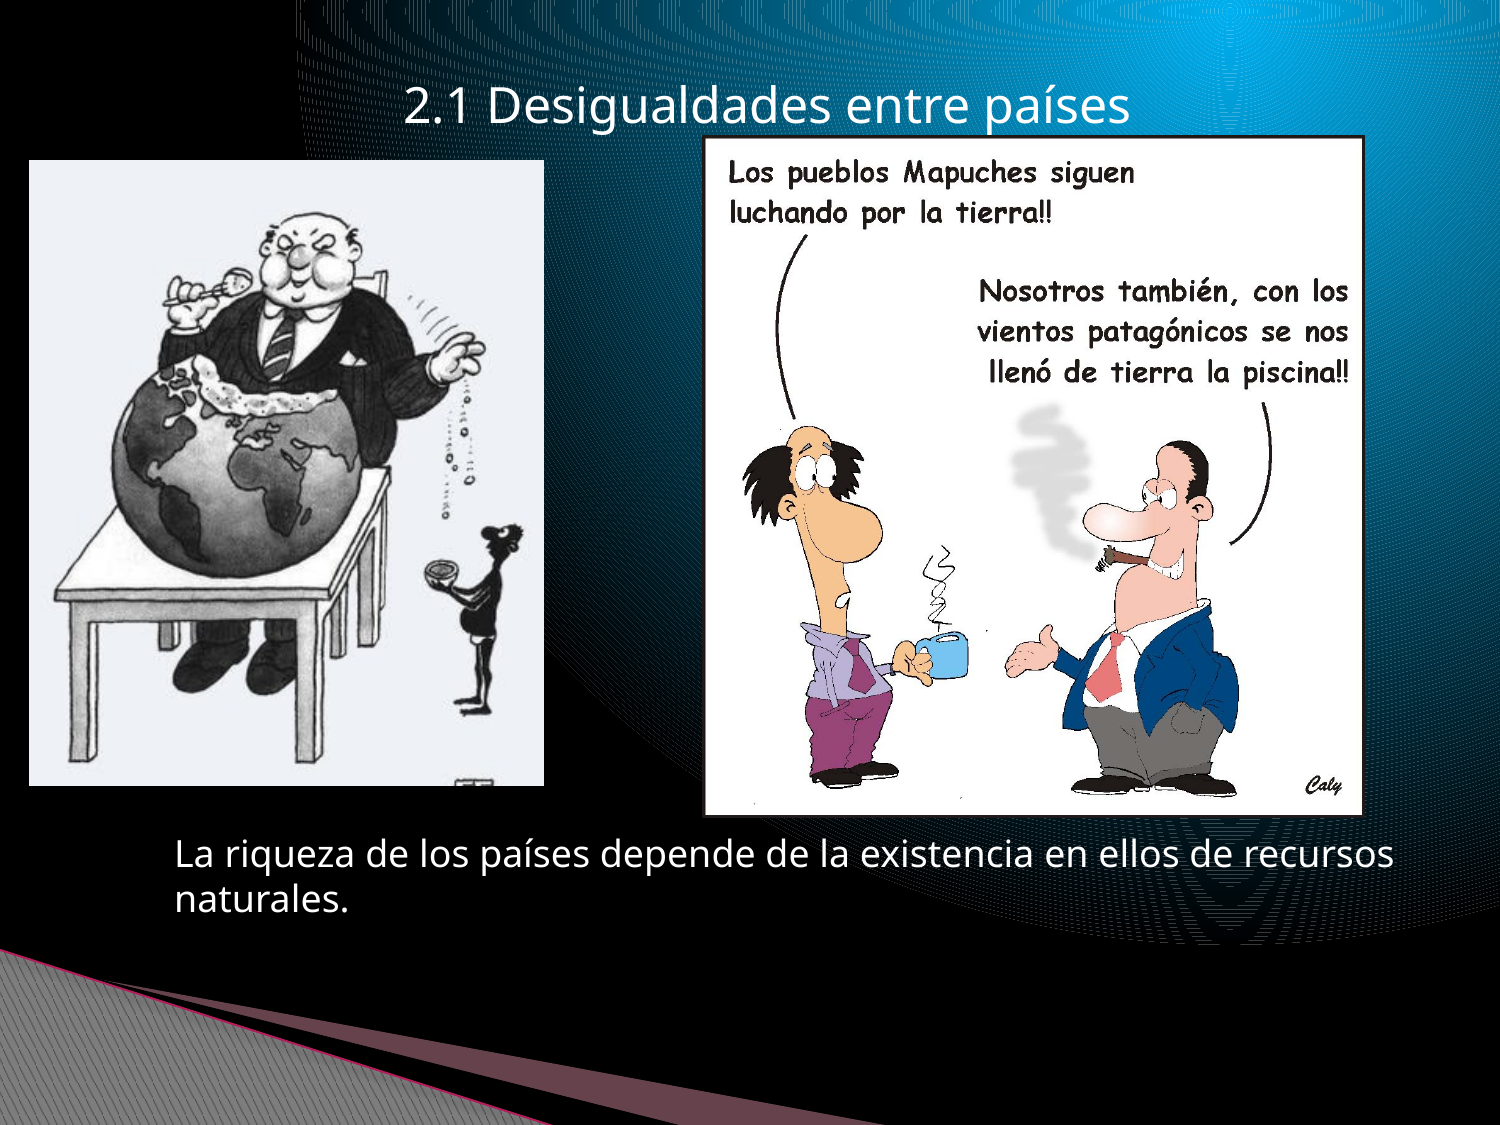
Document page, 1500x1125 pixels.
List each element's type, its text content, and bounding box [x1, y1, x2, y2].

text_box La riqueza de los países depende de la existencia en ellos de recursos naturales. [159, 822, 1500, 972]
text_box 2.1 Desigualdades entre países [218, 66, 1317, 142]
picture [0, 952, 543, 1125]
picture [702, 134, 1365, 819]
picture [29, 160, 544, 787]
